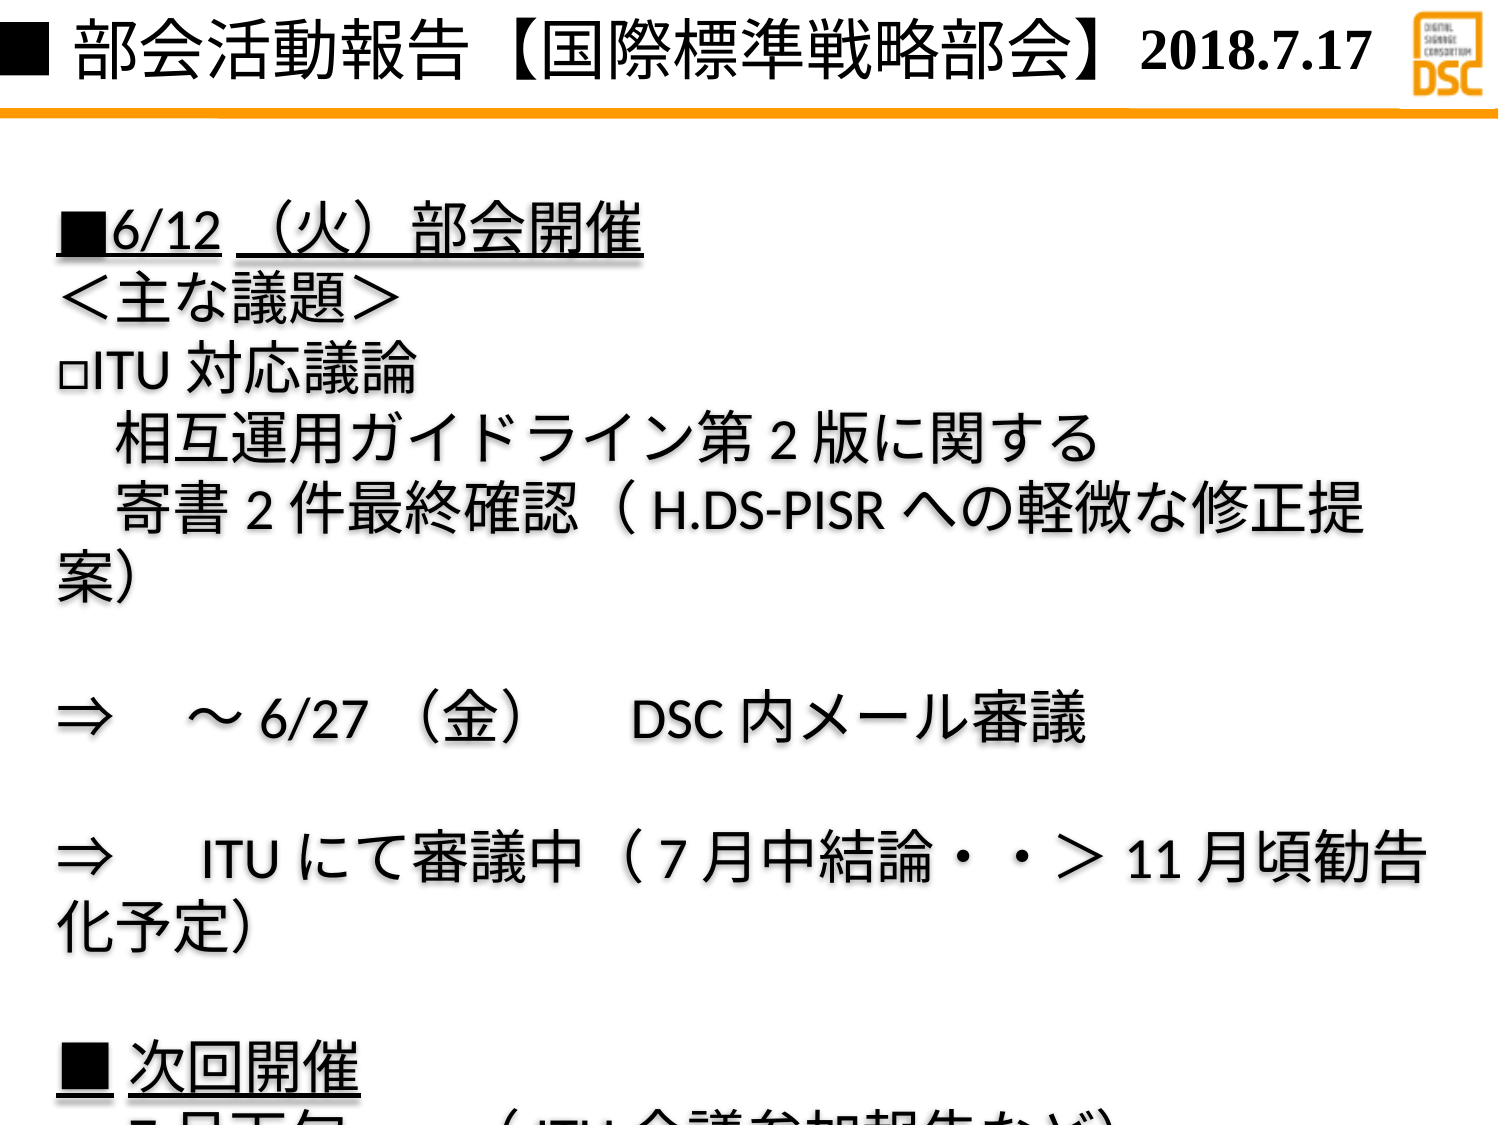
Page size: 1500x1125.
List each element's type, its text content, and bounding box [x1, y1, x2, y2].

picture [1399, 0, 1495, 109]
text_box ■6/12（火）部会開催 ＜主な議題＞ □ITU対応議論 相互運用ガイドライン第2版に関する 寄書2件最終確認（H.DS-PISRへの軽微な修正提案） ⇒ ～6/27（金） DSC内メール審議 ⇒ ITUにて審議中（7月中結論・・＞11月頃勧告化予定） ■次回開催 7月下旬～ （ITU会議参加報告など） [40, 183, 1458, 1125]
text_box 2018.7.17 [962, 4, 1388, 89]
text_box ■部会活動報告【国際標準戦略部会】 [0, 0, 1155, 96]
